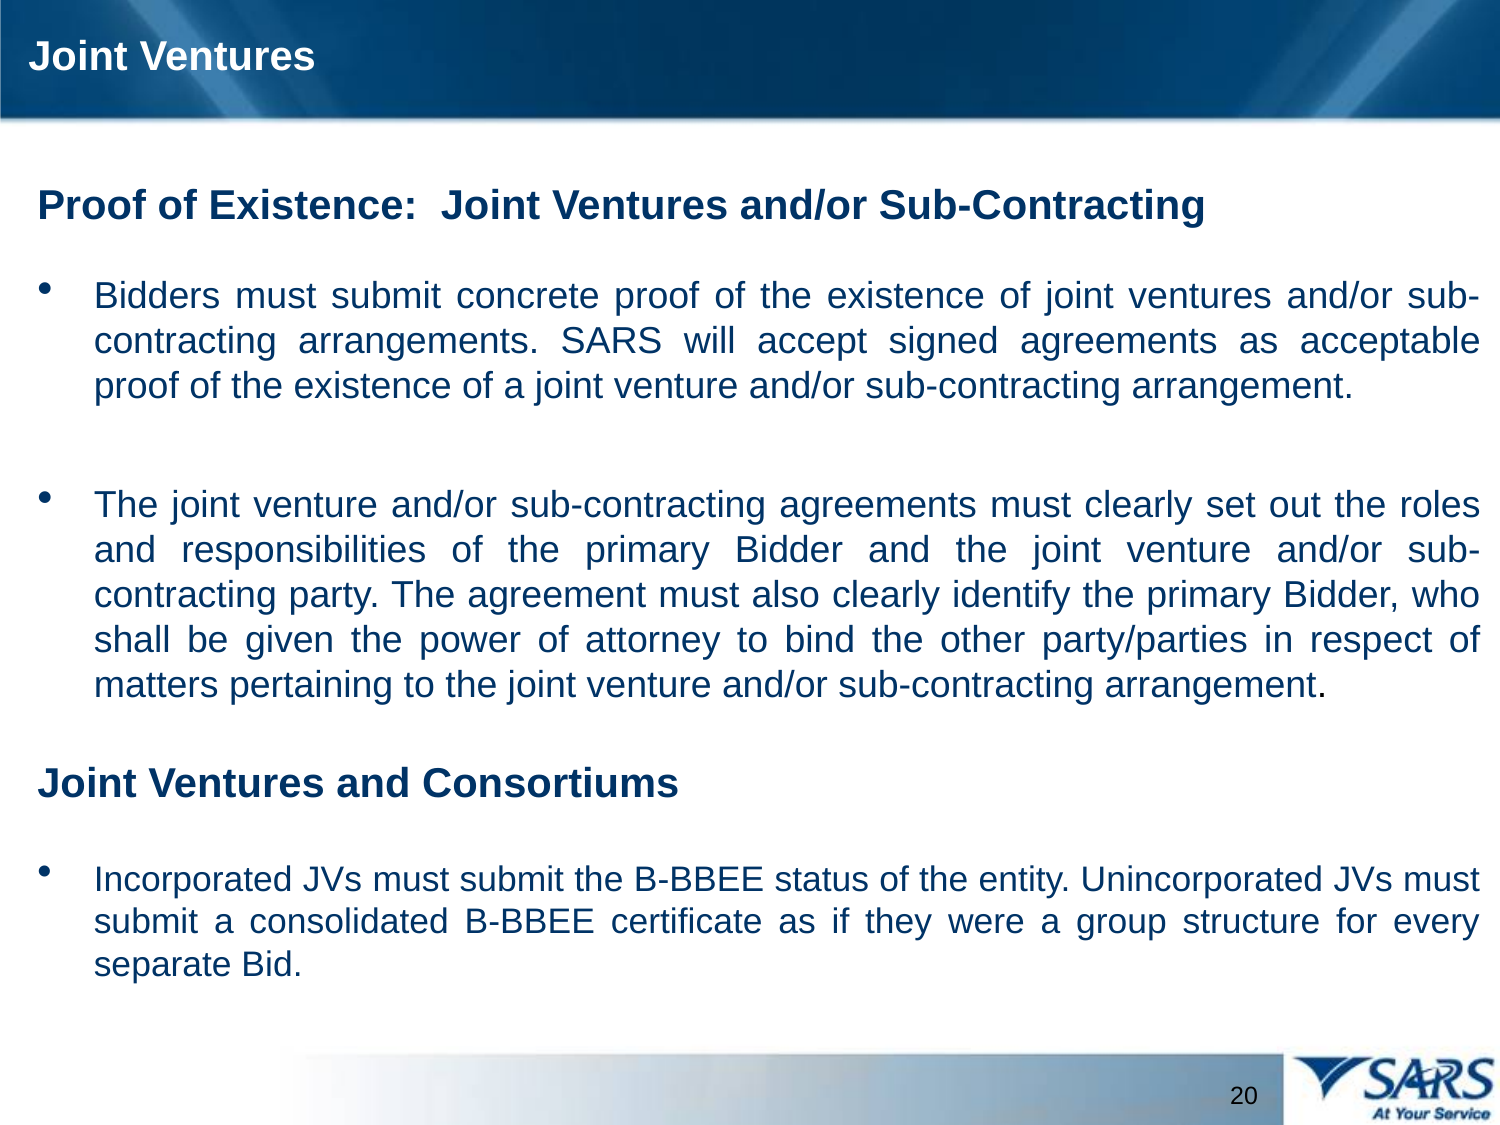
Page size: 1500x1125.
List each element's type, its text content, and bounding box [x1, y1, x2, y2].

picture [0, 0, 1500, 1125]
list Proof of Existence: Joint Ventures and/or Sub-Contracting Bidders must submit concrete proof of the existence of joint ventures and/or sub-contracting arrangements. SARS will accept signed agreements as acceptable proof of the existence of a joint venture and/or sub-contracting arrangement. The joint venture and/or sub-contracting agreements must clearly set out the roles and responsibilities of the primary Bidder and the joint venture and/or sub-contracting party. The agreement must also clearly identify the primary Bidder, who shall be given the power of attorney to bind the other party/parties in respect of matters pertaining to the joint venture and/or sub-contracting arrangement. Joint Ventures and Consortiums Incorporated JVs must submit the B-BBEE status of the entity. Unincorporated JVs must submit a consolidated B-BBEE certificate as if they were a group structure for every separate Bid. [37, 178, 1482, 1017]
title Joint Ventures [28, 36, 1481, 80]
text_box 20 [1215, 1072, 1320, 1121]
